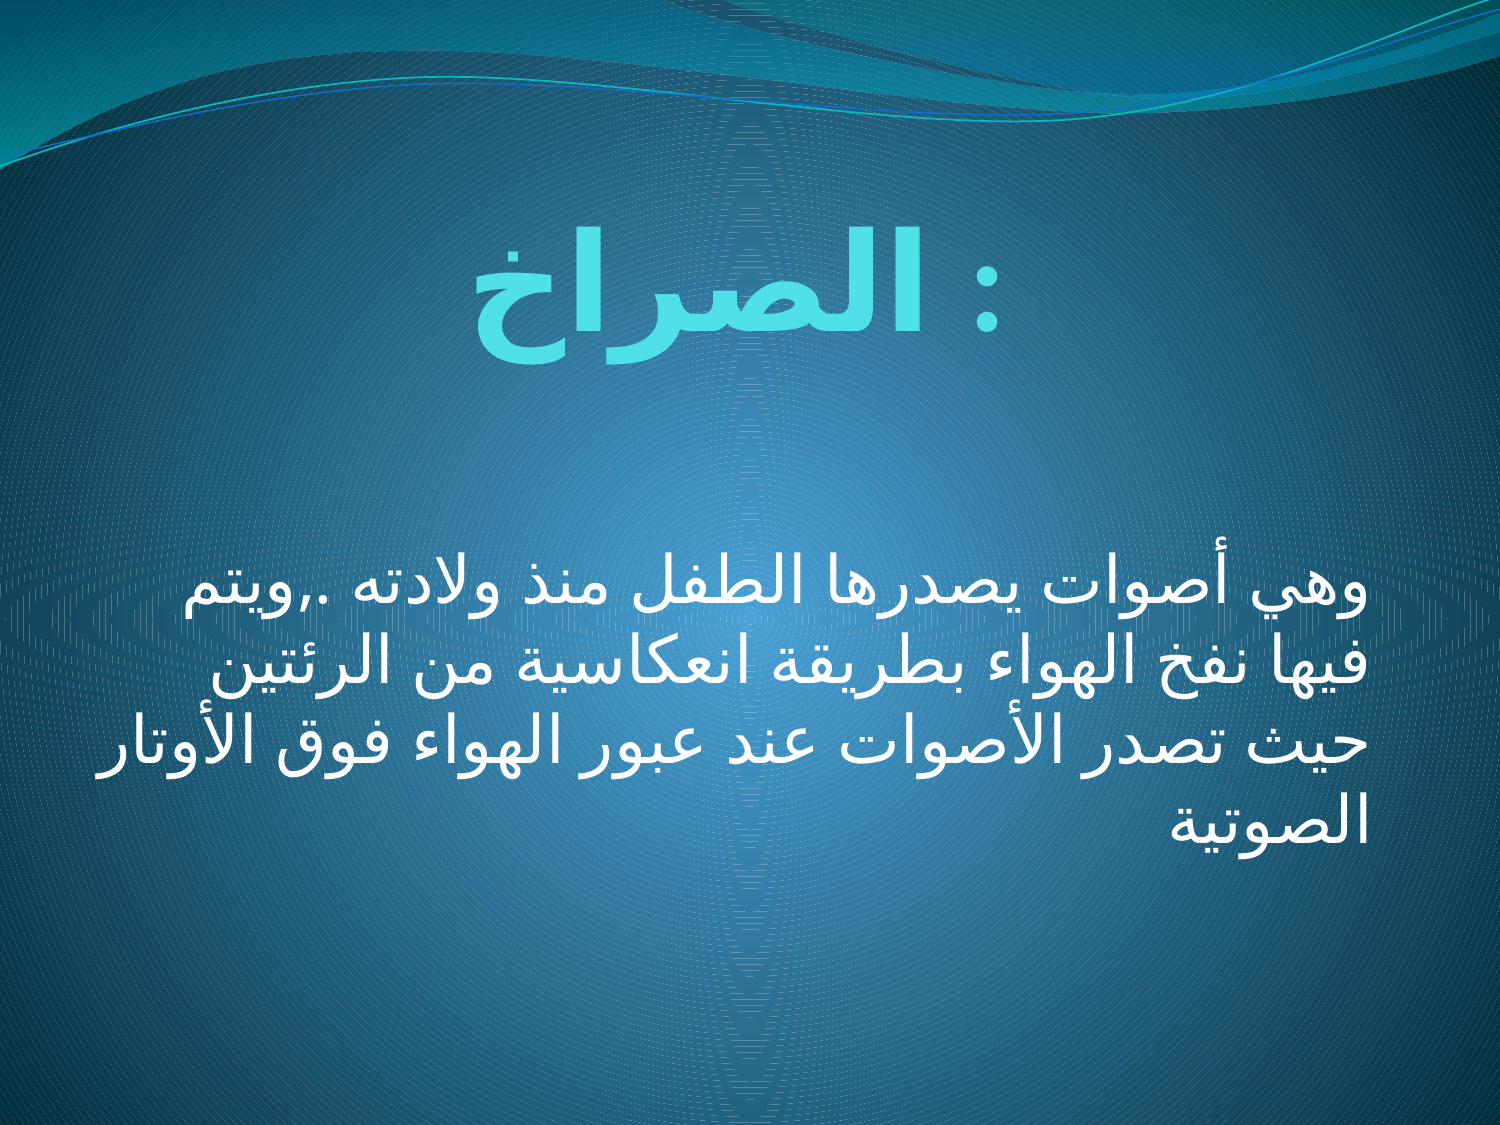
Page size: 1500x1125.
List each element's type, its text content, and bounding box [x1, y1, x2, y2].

subtitle وهي أصوات يصدرها الطفل منذ ولادته .,ويتم فيها نفخ الهواء بطريقة انعكاسية من الرئتين حيث تصدر الأصوات عند عبور الهواء فوق الأوتار الصوتية [87, 529, 1376, 868]
title الصراخ : [93, 58, 1382, 359]
